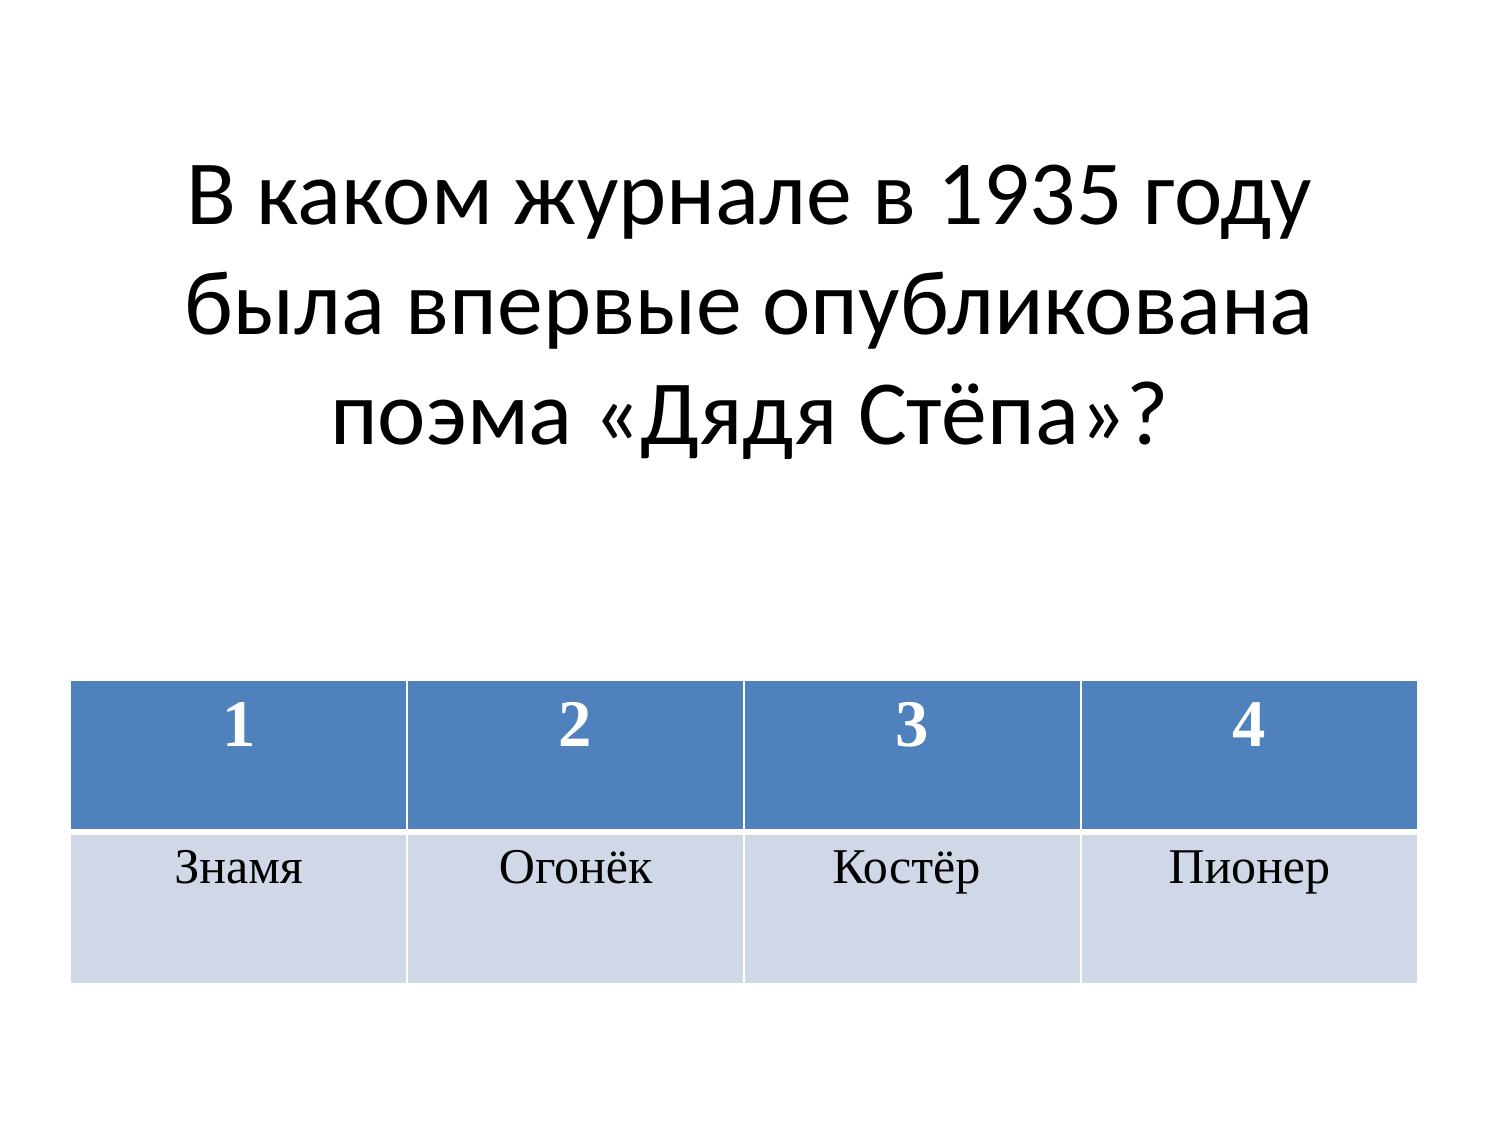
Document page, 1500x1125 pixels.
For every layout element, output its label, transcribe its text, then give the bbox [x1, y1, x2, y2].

table_cell Костёр [745, 835, 1080, 983]
table_header 2 [408, 681, 743, 829]
table_header 3 [745, 681, 1080, 829]
table_header 4 [1082, 681, 1417, 829]
table_cell Пионер [1082, 835, 1417, 983]
table_cell Огонёк [408, 835, 743, 983]
title В каком журнале в 1935 году была впервые опубликована поэма «Дядя Стёпа»? [75, 45, 1425, 551]
table_cell Знамя [71, 835, 406, 983]
table_header 1 [71, 681, 406, 829]
